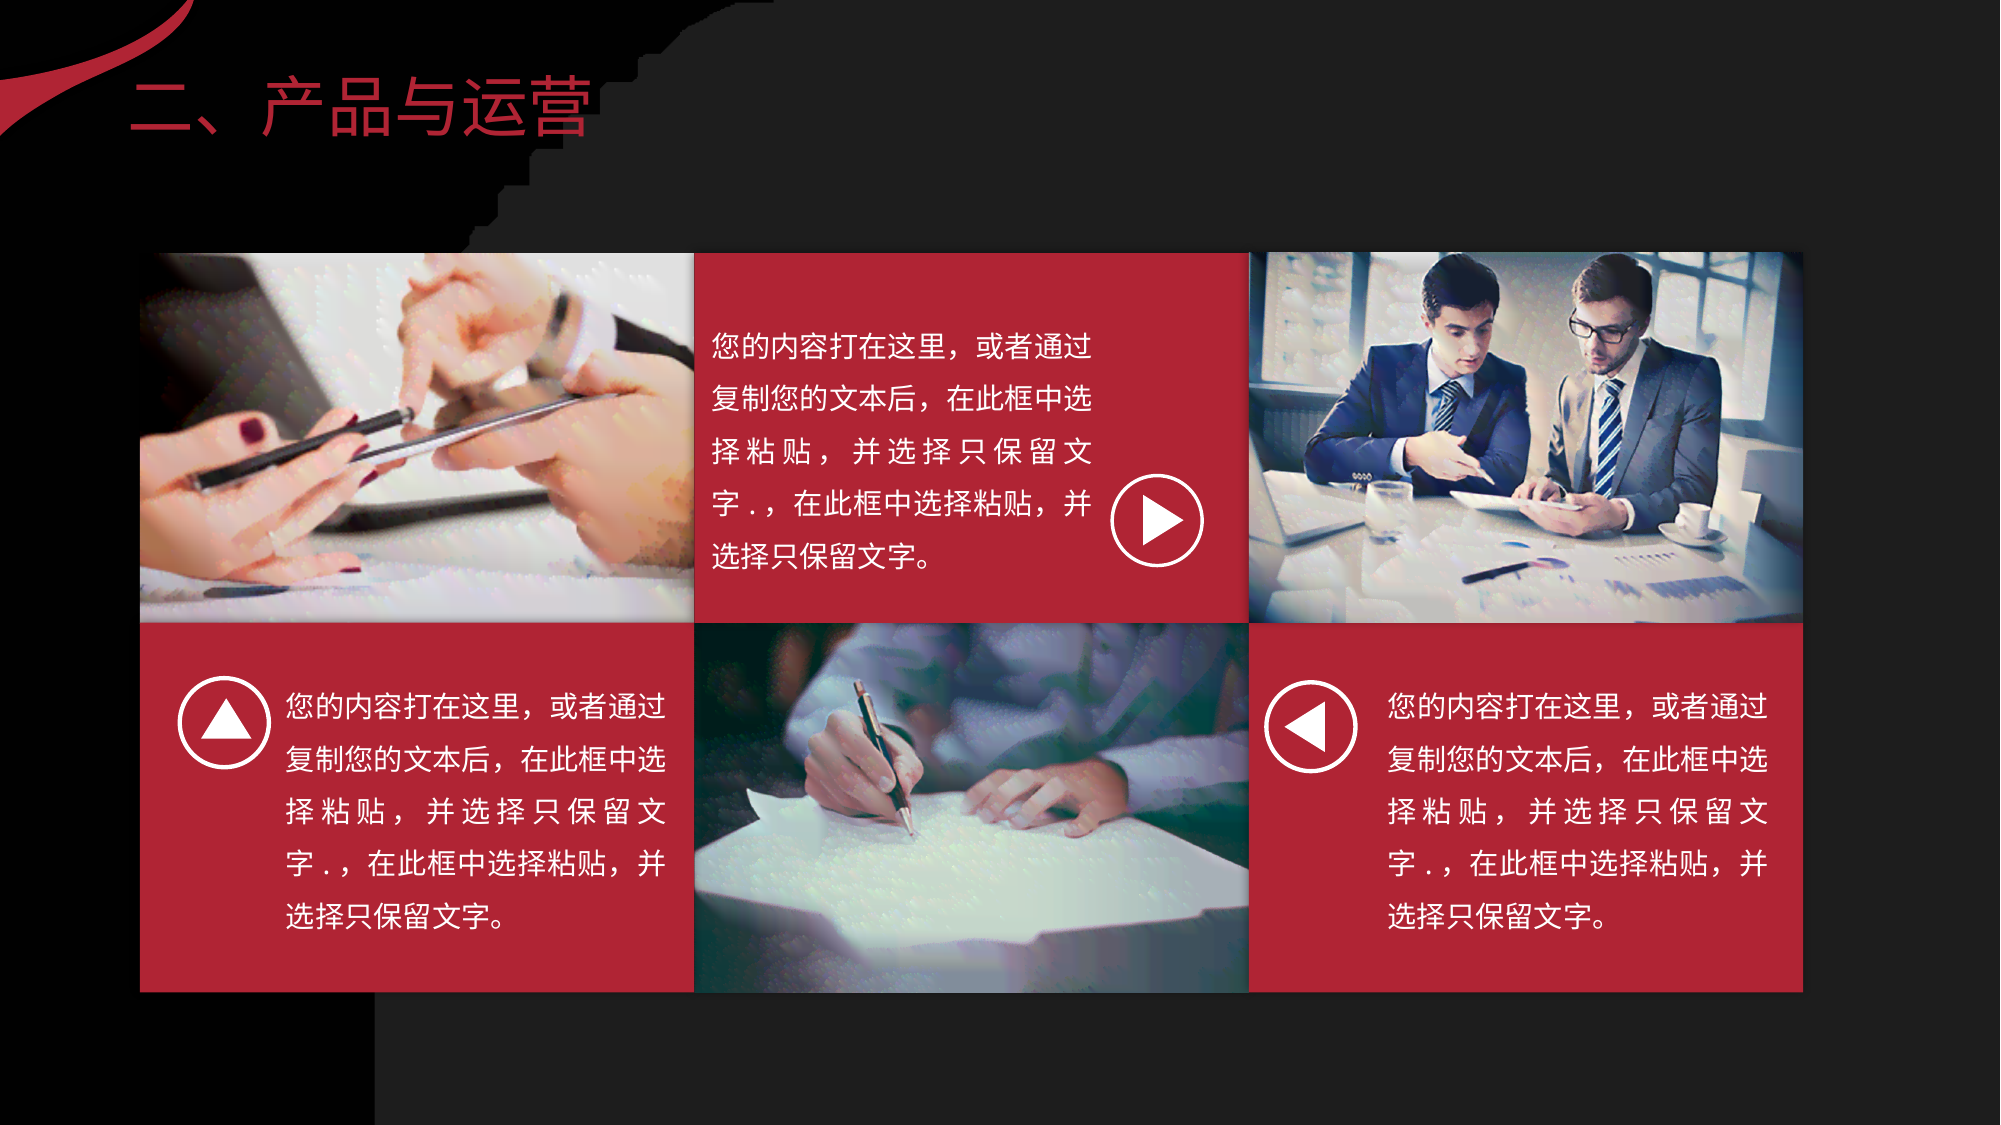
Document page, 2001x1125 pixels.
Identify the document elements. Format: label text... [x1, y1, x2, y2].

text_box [694, 253, 1249, 624]
picture [0, 0, 186, 80]
text_box [0, 0, 194, 136]
text_box [1248, 252, 1804, 622]
text_box 二、产品与运营 [110, 56, 887, 154]
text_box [139, 622, 695, 993]
picture [0, 0, 2000, 1125]
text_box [1248, 622, 1804, 993]
text_box [139, 253, 687, 617]
text_box [697, 629, 1244, 993]
